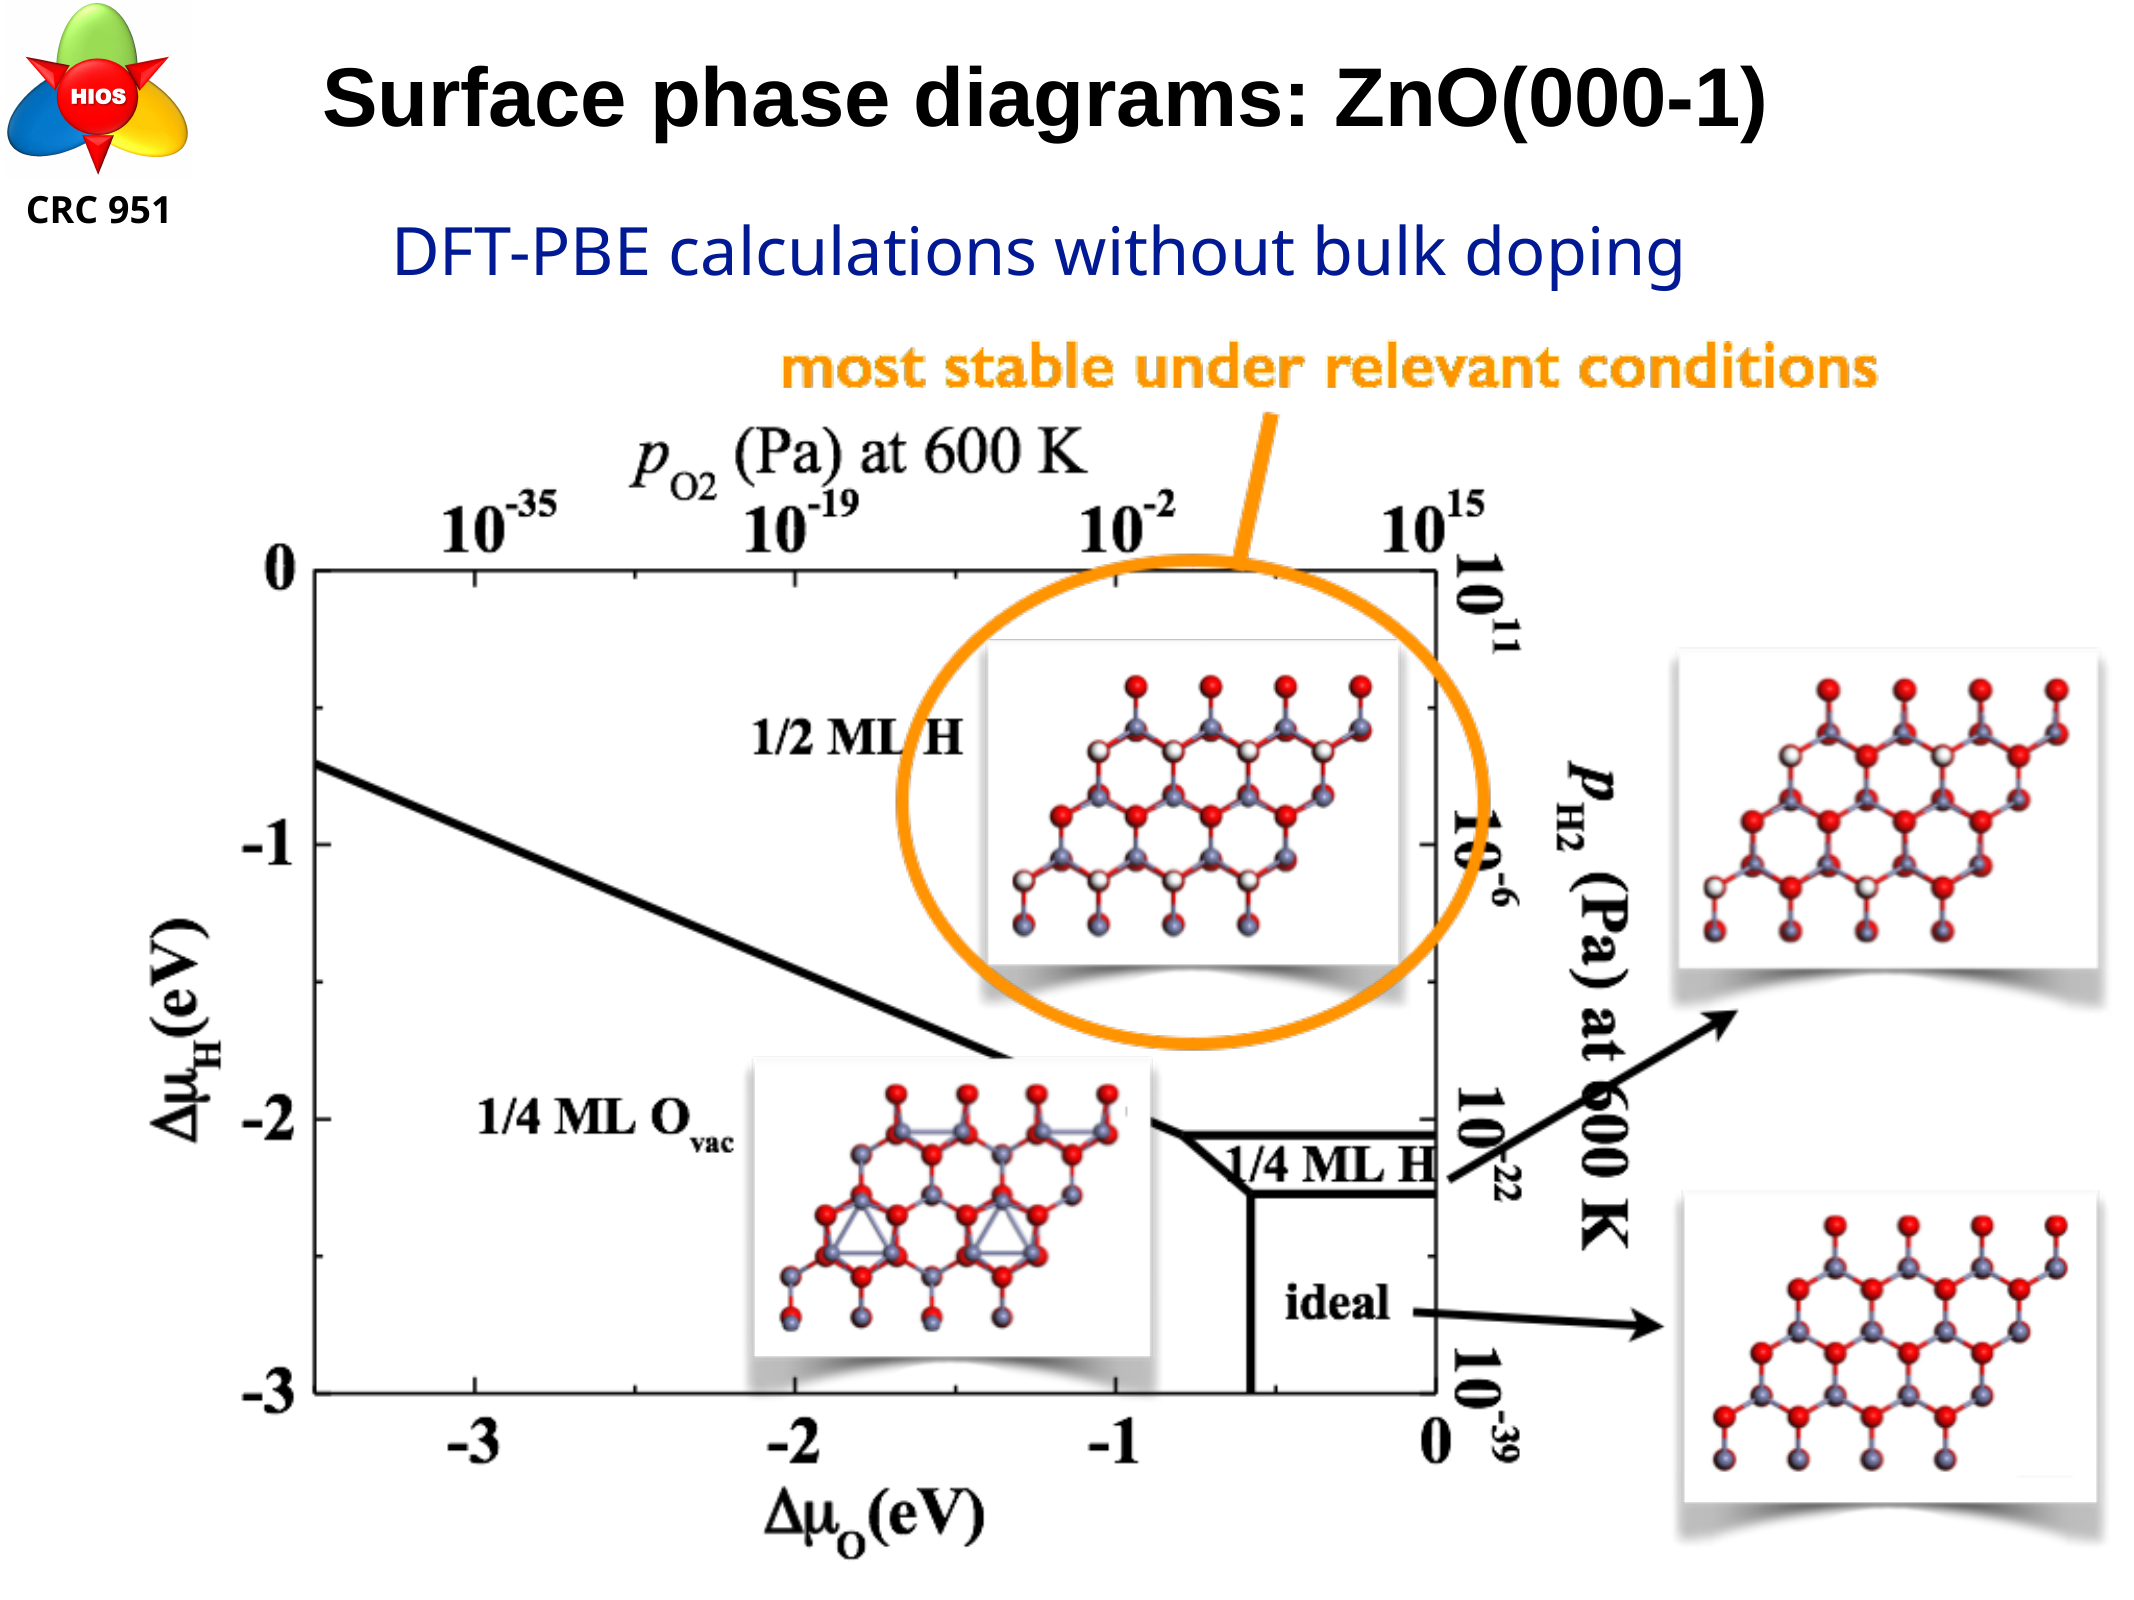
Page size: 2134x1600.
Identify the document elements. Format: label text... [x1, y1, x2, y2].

text_box DFT-PBE calculations without bulk doping [391, 208, 1742, 289]
picture [5, 1, 193, 178]
picture [21, 316, 2112, 1572]
text_box CRC 951 [5, 182, 193, 240]
text_box Surface phase diagrams: ZnO(000-1) [193, 2, 2052, 184]
